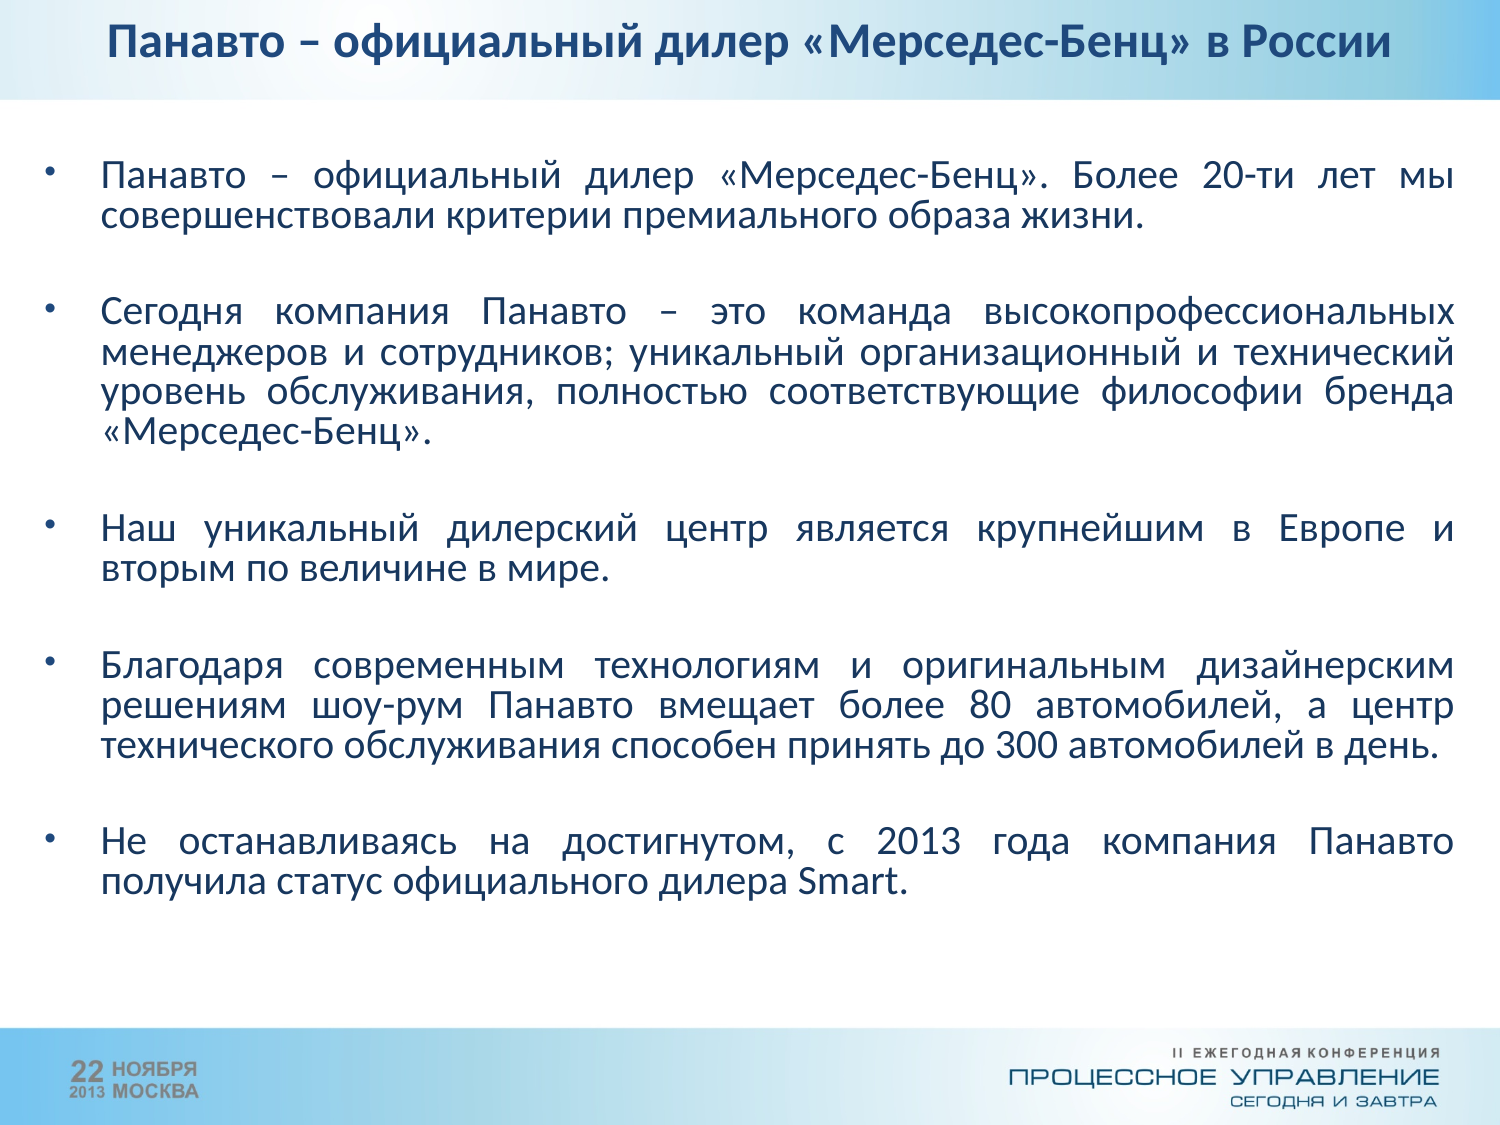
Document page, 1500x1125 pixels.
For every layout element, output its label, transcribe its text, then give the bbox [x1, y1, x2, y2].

picture [0, 0, 1500, 1125]
list Панавто – официальный дилер «Мерседес-Бенц». Более 20-ти лет мы совершенствовали критерии премиального образа жизни. Сегодня компания Панавто – это команда высокопрофессиональных менеджеров и сотрудников; уникальный организационный и технический уровень обслуживания, полностью соответствующие философии бренда «Мерседес-Бенц». Наш уникальный дилерский центр является крупнейшим в Европе и вторым по величине в мире. Благодаря современным технологиям и оригинальным дизайнерским решениям шоу-рум Панавто вмещает более 80 автомобилей, а центр технического обслуживания способен принять до 300 автомобилей в день. Не останавливаясь на достигнутом, с 2013 года компания Панавто получила статус официального дилера Smart. [29, 148, 1471, 1000]
list Панавто – официальный дилер «Мерседес-Бенц» в России [29, 0, 1471, 102]
